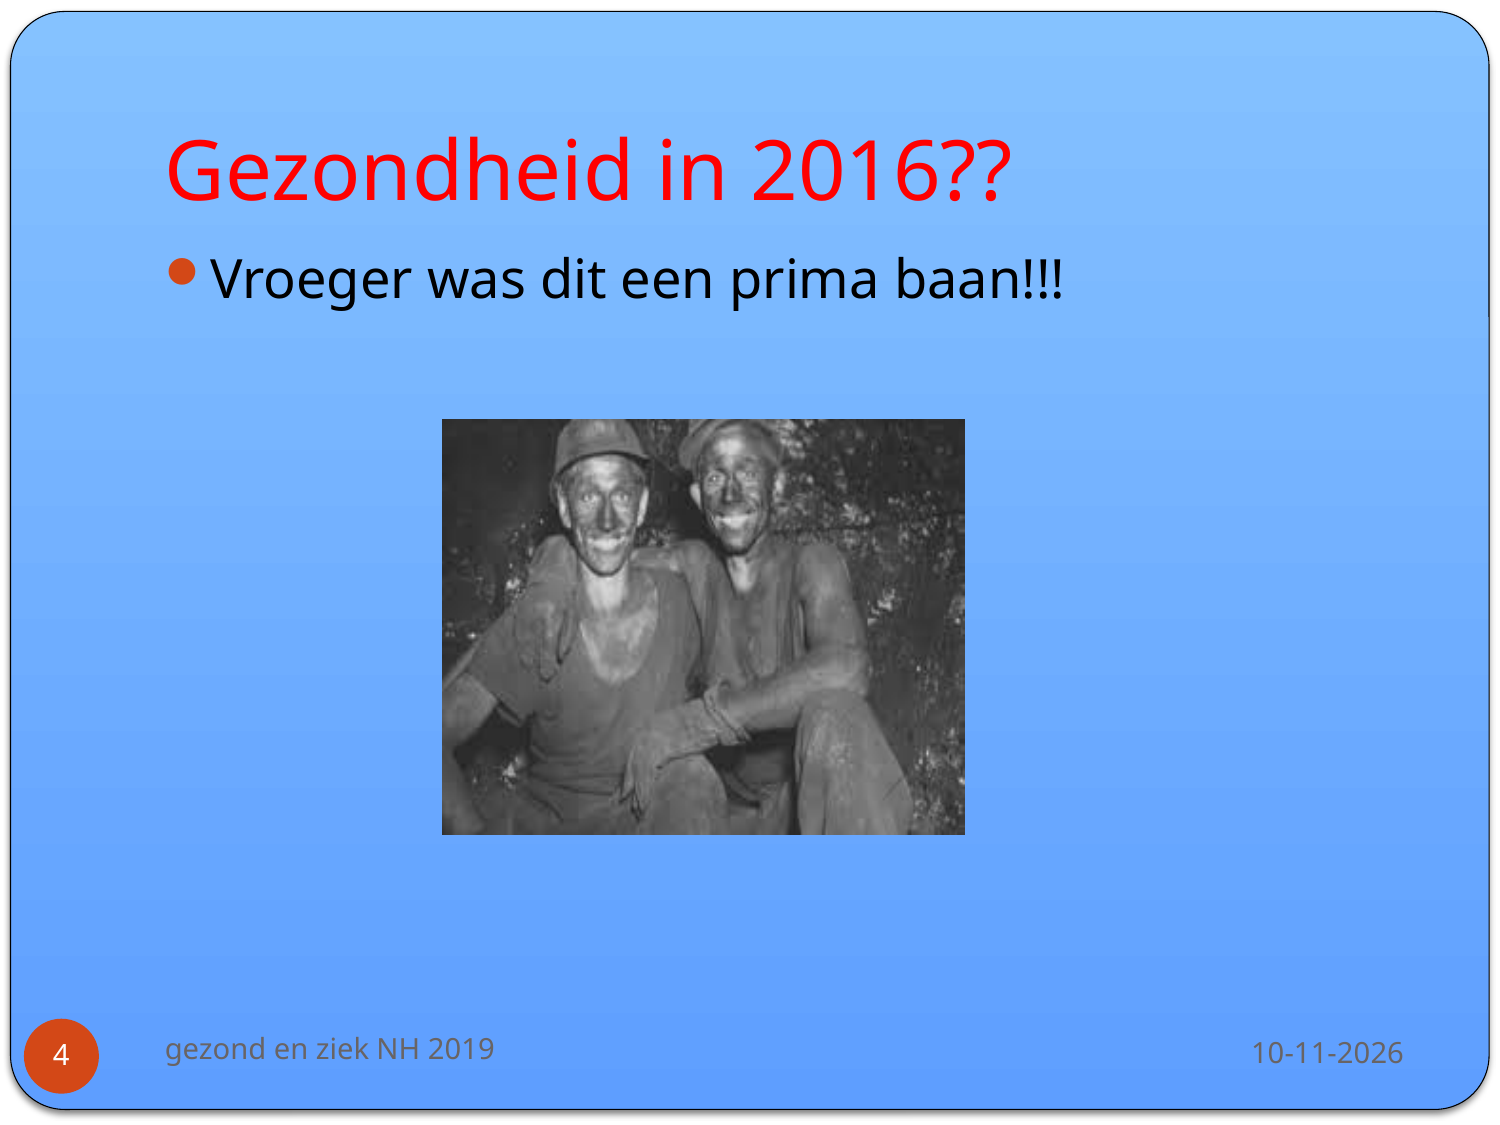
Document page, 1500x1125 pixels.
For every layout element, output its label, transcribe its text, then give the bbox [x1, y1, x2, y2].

slide_number 4 [23, 1018, 99, 1094]
title Gezondheid in 2016?? [150, 45, 1425, 233]
footer gezond en ziek NH 2019 [150, 1012, 800, 1088]
list Vroeger was dit een prima baan!!! [150, 237, 1425, 988]
picture [442, 419, 966, 835]
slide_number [1012, 1015, 1419, 1094]
